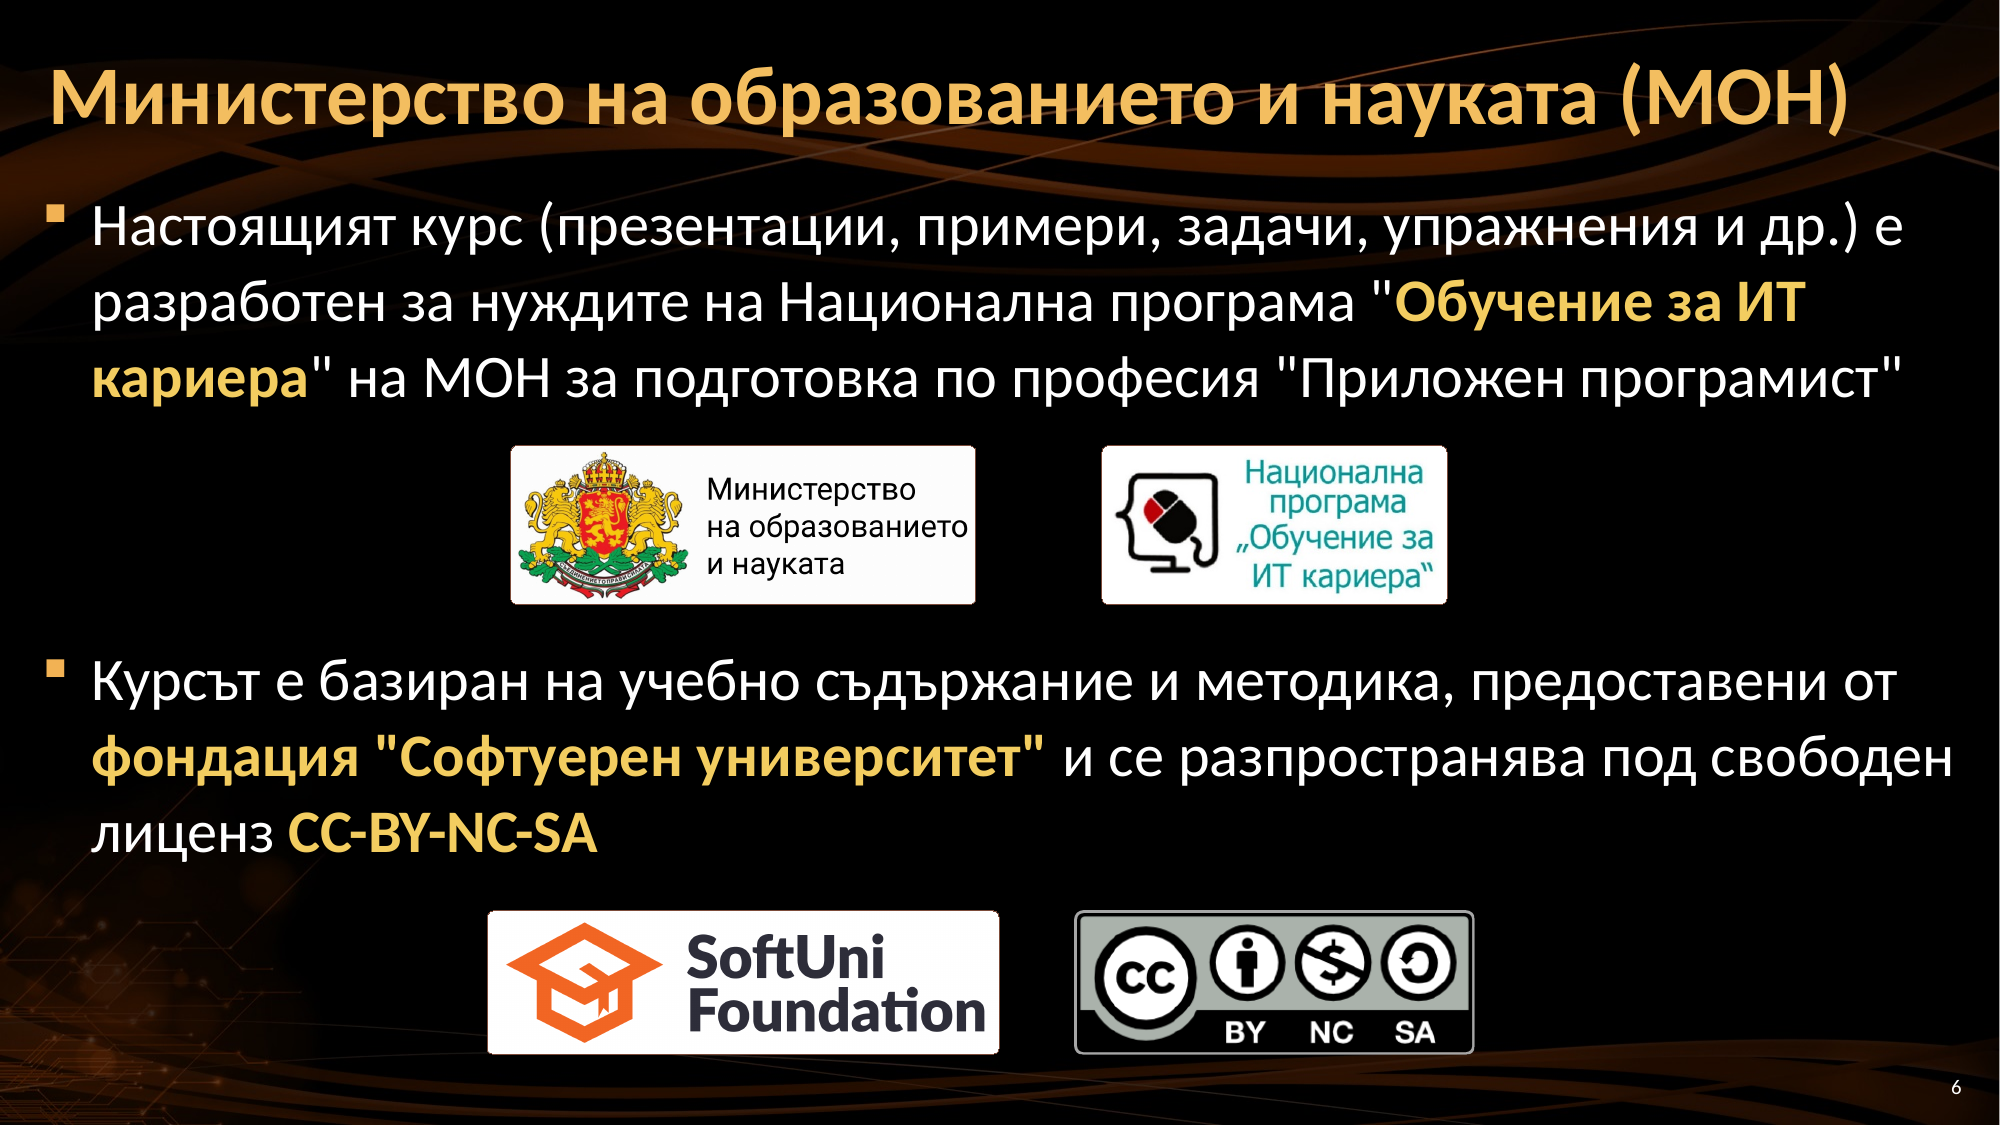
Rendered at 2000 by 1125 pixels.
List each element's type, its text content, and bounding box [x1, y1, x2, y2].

picture [0, 0, 2000, 1125]
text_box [510, 445, 1448, 605]
list Настоящият курс (презентации, примери, задачи, упражнения и др.) е разработен за нуждите на Национална програма "Обучение за ИТ кариера" на МОН за подготовка по професия "Приложен програмист" Курсът е базиран на учебно съдържание и методика, предоставени от фондация "Софтуерен университет" и се разпространява под свободен лиценз CC-BY-NC-SA [23, 174, 1975, 1103]
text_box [487, 910, 1475, 1055]
title Министерство на образованието и науката (МОН) [30, 6, 1975, 189]
slide_number 6 [1897, 1070, 1968, 1103]
